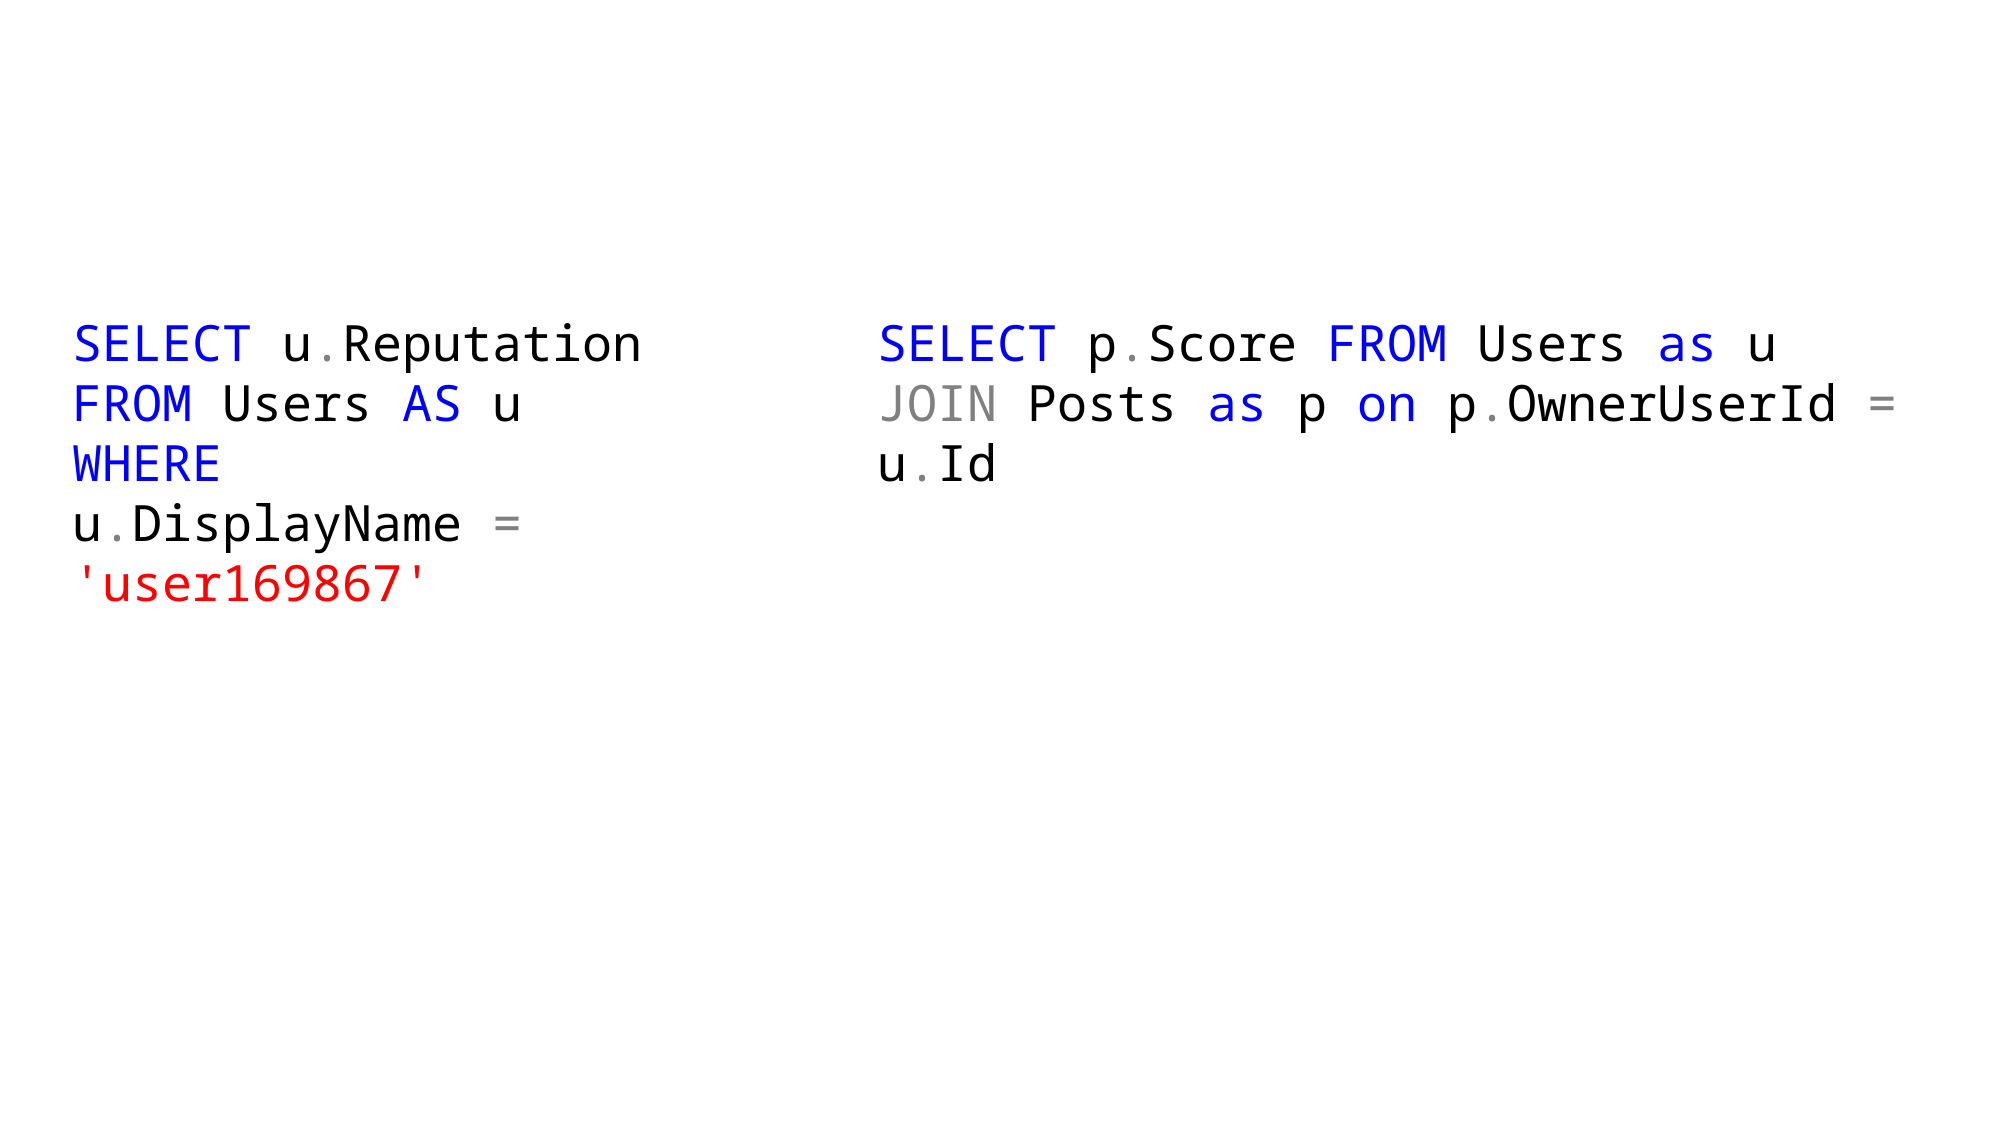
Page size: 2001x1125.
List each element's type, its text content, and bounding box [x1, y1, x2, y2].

text_box SELECT u.Reputation FROM Users AS u WHERE u.DisplayName = 'user169867' [57, 303, 921, 664]
text_box SELECT p.Score FROM Users as u JOIN Posts as p on p.OwnerUserId = u.Id [862, 303, 1970, 499]
